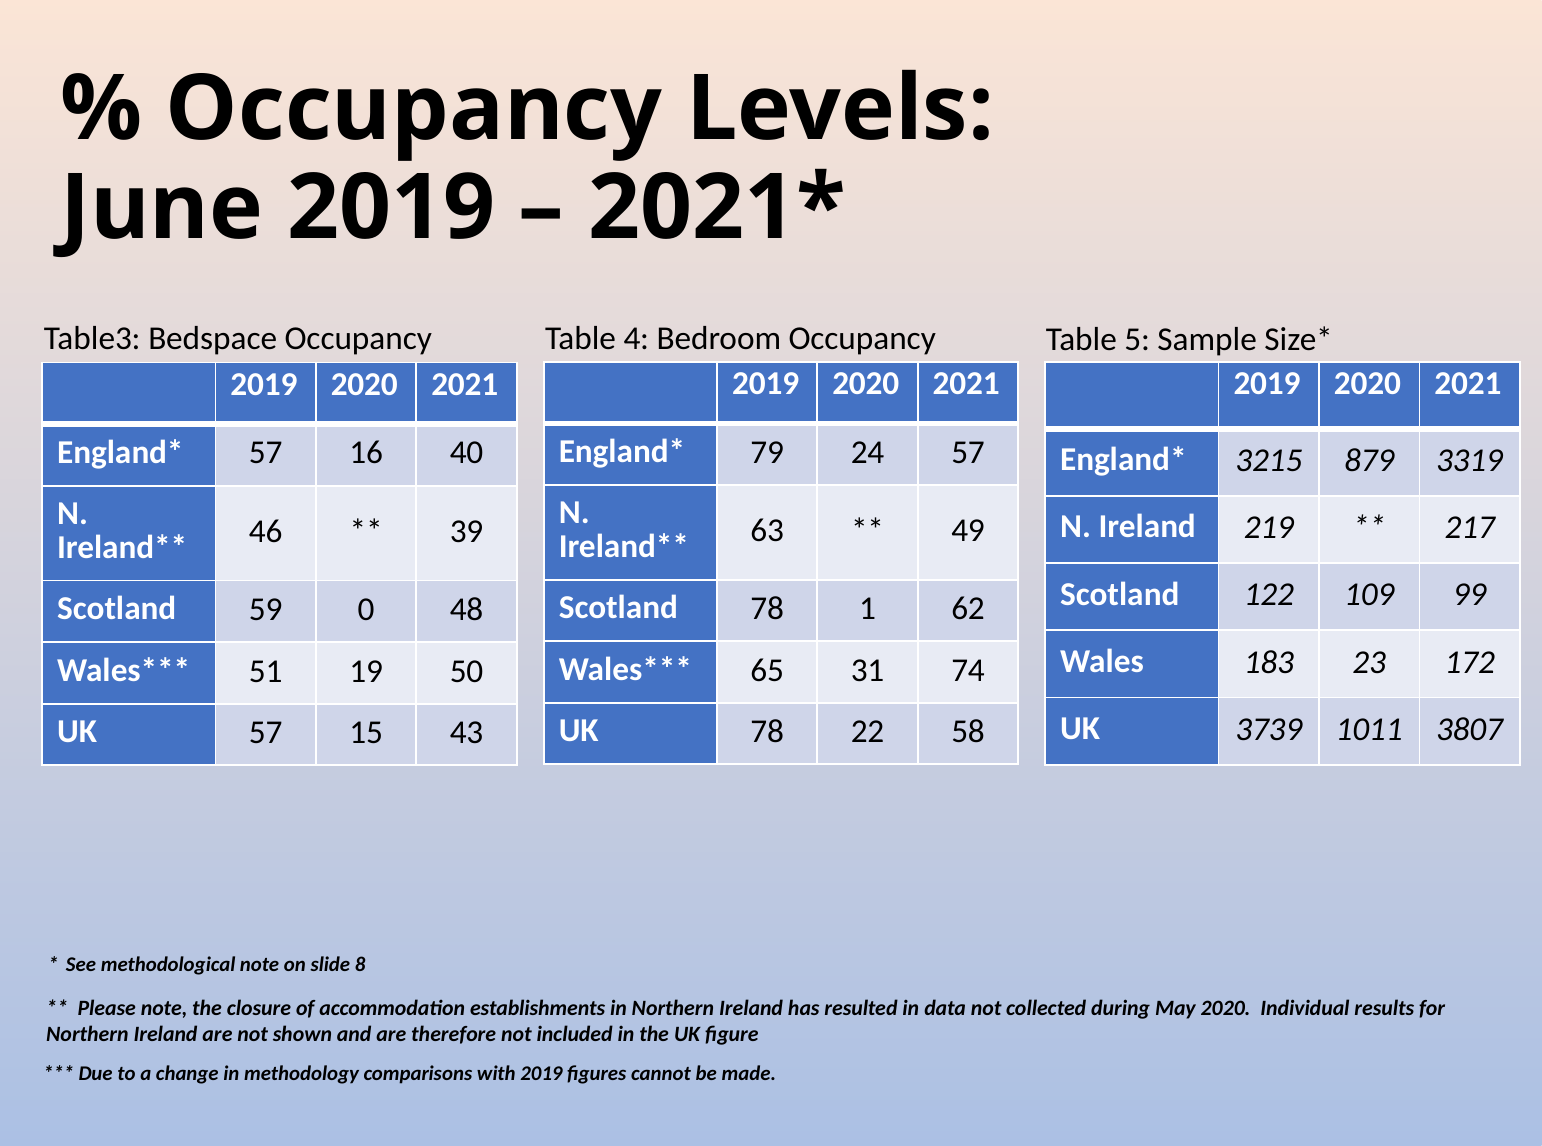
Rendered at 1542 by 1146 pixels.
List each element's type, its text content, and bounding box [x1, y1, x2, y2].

table_cell 40 [417, 427, 516, 485]
text_box Table 5: Sample Size* [1031, 310, 1516, 365]
table_cell 74 [919, 642, 1017, 702]
table_cell England* [1046, 432, 1218, 495]
table_cell 183 [1219, 631, 1318, 697]
table_cell 51 [216, 643, 315, 703]
table_header 2019 [216, 363, 315, 421]
table_cell 59 [216, 581, 315, 641]
text_box Table3: Bedspace Occupancy [29, 309, 514, 364]
table_header 2021 [1420, 363, 1519, 426]
table_cell UK [43, 705, 215, 764]
table_cell 3739 [1219, 698, 1318, 764]
table_cell N. Ireland** [545, 486, 716, 579]
title % Occupancy Levels: June 2019 – 2021* [45, 53, 1375, 266]
table_cell 46 [216, 487, 315, 580]
table_header [43, 363, 215, 421]
table_header [1046, 363, 1218, 426]
table_header 2021 [417, 363, 516, 421]
table_cell 15 [317, 705, 415, 764]
table_cell 23 [1320, 631, 1419, 697]
table_cell 50 [417, 643, 516, 703]
table_header [545, 363, 716, 421]
table_cell 43 [417, 705, 516, 764]
table_cell 879 [1320, 432, 1419, 495]
table_header 2019 [718, 363, 816, 421]
table_header 2020 [818, 363, 917, 421]
table_cell 39 [417, 487, 516, 580]
table_cell 3807 [1420, 698, 1519, 764]
table_cell 78 [718, 704, 816, 763]
table_header 2020 [1320, 363, 1419, 426]
table_cell 57 [216, 705, 315, 764]
text_box Table 4: Bedroom Occupancy [530, 309, 1015, 364]
table_cell 57 [216, 427, 315, 485]
table_cell 31 [818, 642, 917, 702]
table_cell Wales*** [43, 643, 215, 703]
table_cell 122 [1219, 564, 1318, 629]
table_cell 48 [417, 581, 516, 641]
table_cell England* [545, 426, 716, 484]
text_box *** Due to a change in methodology comparisons with 2019 figures cannot be made. [28, 1052, 1487, 1092]
table_cell 0 [317, 581, 415, 641]
table_cell 1 [818, 581, 917, 640]
table_header 2020 [317, 363, 415, 421]
table_cell N. Ireland [1046, 497, 1218, 562]
table_cell 219 [1219, 497, 1318, 562]
table_header 2021 [919, 363, 1017, 421]
table_cell ** [317, 487, 415, 580]
table_cell 57 [919, 426, 1017, 484]
table_cell 1011 [1320, 698, 1419, 764]
text_box * See methodological note on slide 8 [33, 930, 673, 986]
text_box ** Please note, the closure of accommodation establishments in Northern Ireland has resulted in data not collected during May 2020. Individual results for Northern Ireland are not shown and are therefore not included in the UK figure [31, 986, 1531, 1054]
table_cell 3319 [1420, 432, 1519, 495]
table_cell 22 [818, 704, 917, 763]
table_cell UK [1046, 698, 1218, 764]
table_cell Scotland [545, 581, 716, 640]
table_cell 217 [1420, 497, 1519, 562]
table_cell UK [545, 704, 716, 763]
table_cell 99 [1420, 564, 1519, 629]
table_cell ** [1320, 497, 1419, 562]
table_cell 172 [1420, 631, 1519, 697]
table_cell Wales [1046, 631, 1218, 697]
table_cell 109 [1320, 564, 1419, 629]
table_cell England* [43, 427, 215, 485]
table_cell 3215 [1219, 432, 1318, 495]
table_cell Wales*** [545, 642, 716, 702]
table_cell 49 [919, 486, 1017, 579]
table_header 2019 [1219, 363, 1318, 426]
table_cell 19 [317, 643, 415, 703]
table_cell 63 [718, 486, 816, 579]
table_cell 58 [919, 704, 1017, 763]
table_cell Scotland [1046, 564, 1218, 629]
table_cell ** [818, 486, 917, 579]
table_cell Scotland [43, 581, 215, 641]
table_cell 79 [718, 426, 816, 484]
table_cell 62 [919, 581, 1017, 640]
table_cell N. Ireland** [43, 487, 215, 580]
table_cell 78 [718, 581, 816, 640]
table_cell 16 [317, 427, 415, 485]
table_cell 65 [718, 642, 816, 702]
table_cell 24 [818, 426, 917, 484]
